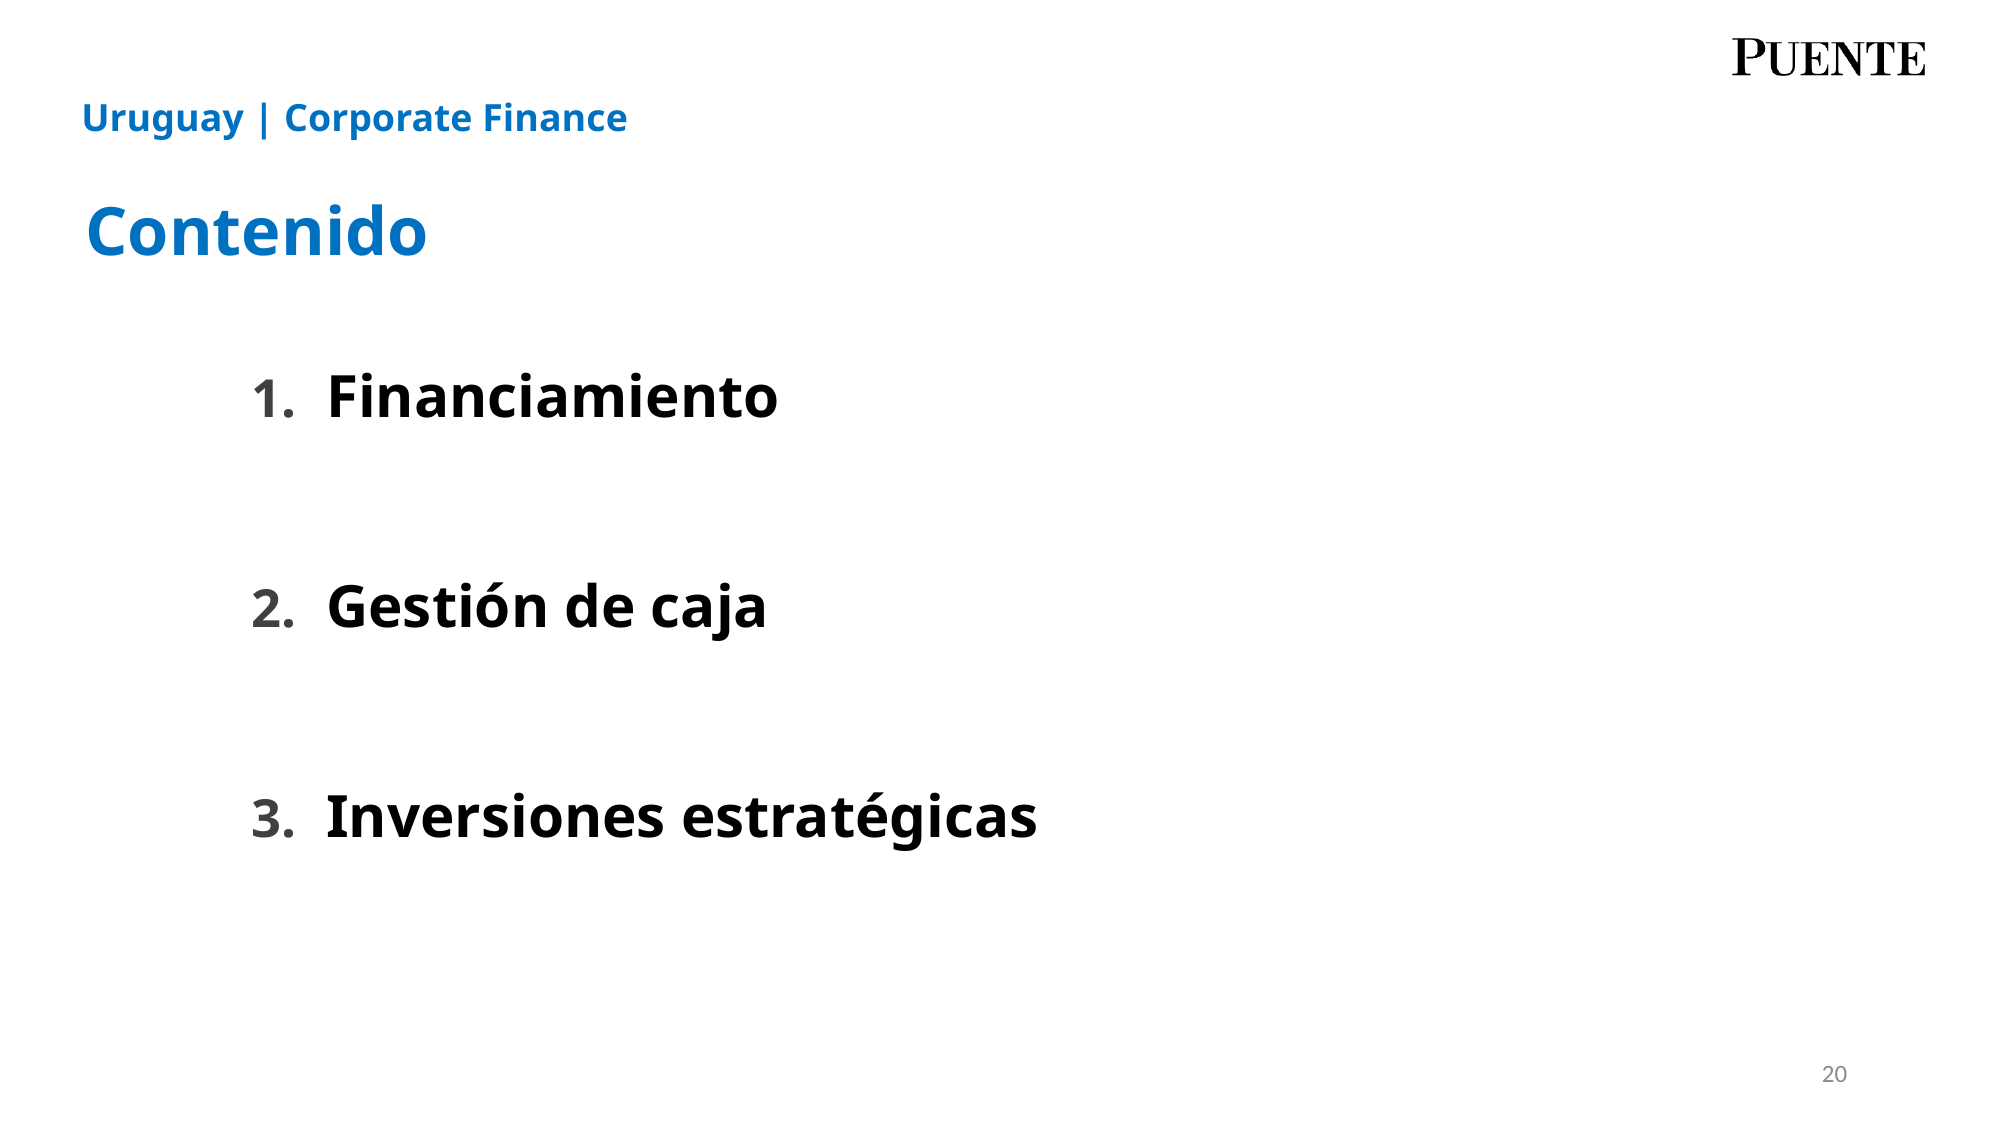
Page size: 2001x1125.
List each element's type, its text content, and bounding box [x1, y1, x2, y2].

text_box Financiamiento Gestión de caja Inversiones estratégicas [236, 316, 1830, 977]
text_box Uruguay | Corporate Finance [70, 92, 1447, 139]
text_box Contenido [83, 187, 1414, 269]
picture [1722, 29, 1937, 87]
slide_number 20 [1412, 1042, 1863, 1103]
